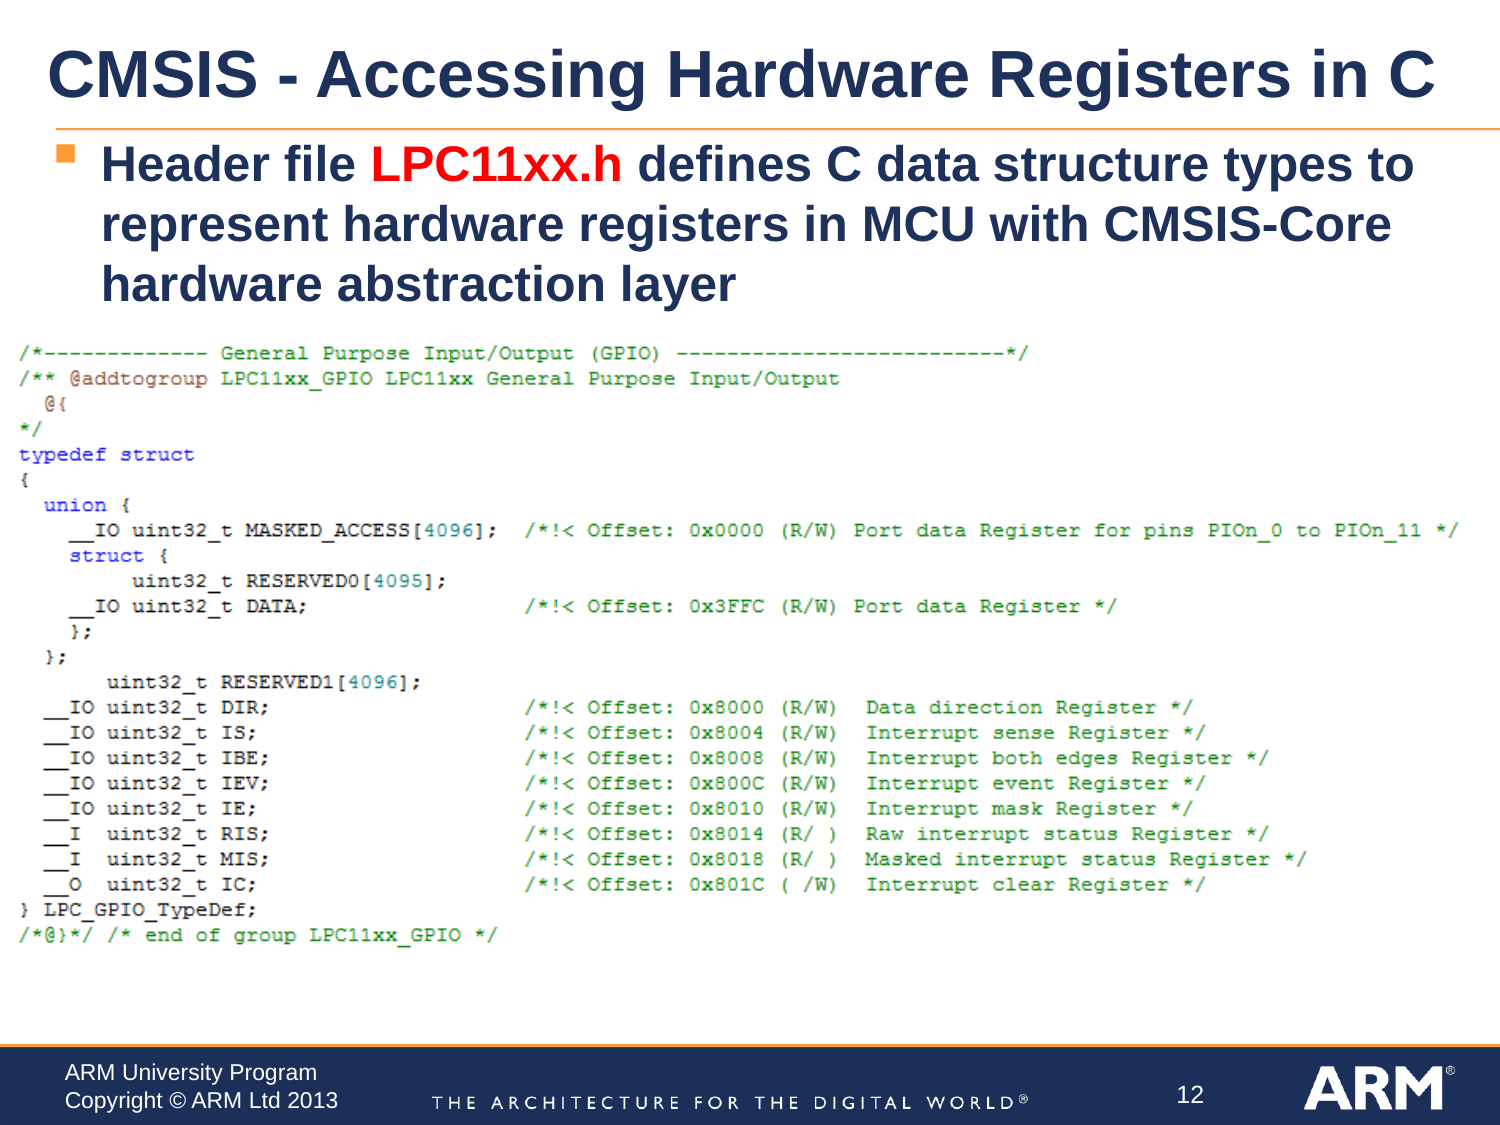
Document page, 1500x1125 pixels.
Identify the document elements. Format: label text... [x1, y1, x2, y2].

picture [0, 1048, 1500, 1125]
title CMSIS - Accessing Hardware Registers in C [34, 1, 1500, 141]
picture [17, 327, 1474, 973]
list Header file LPC11xx.h defines C data structure types to represent hardware registers in MCU with CMSIS-Core hardware abstraction layer [38, 124, 1500, 1015]
